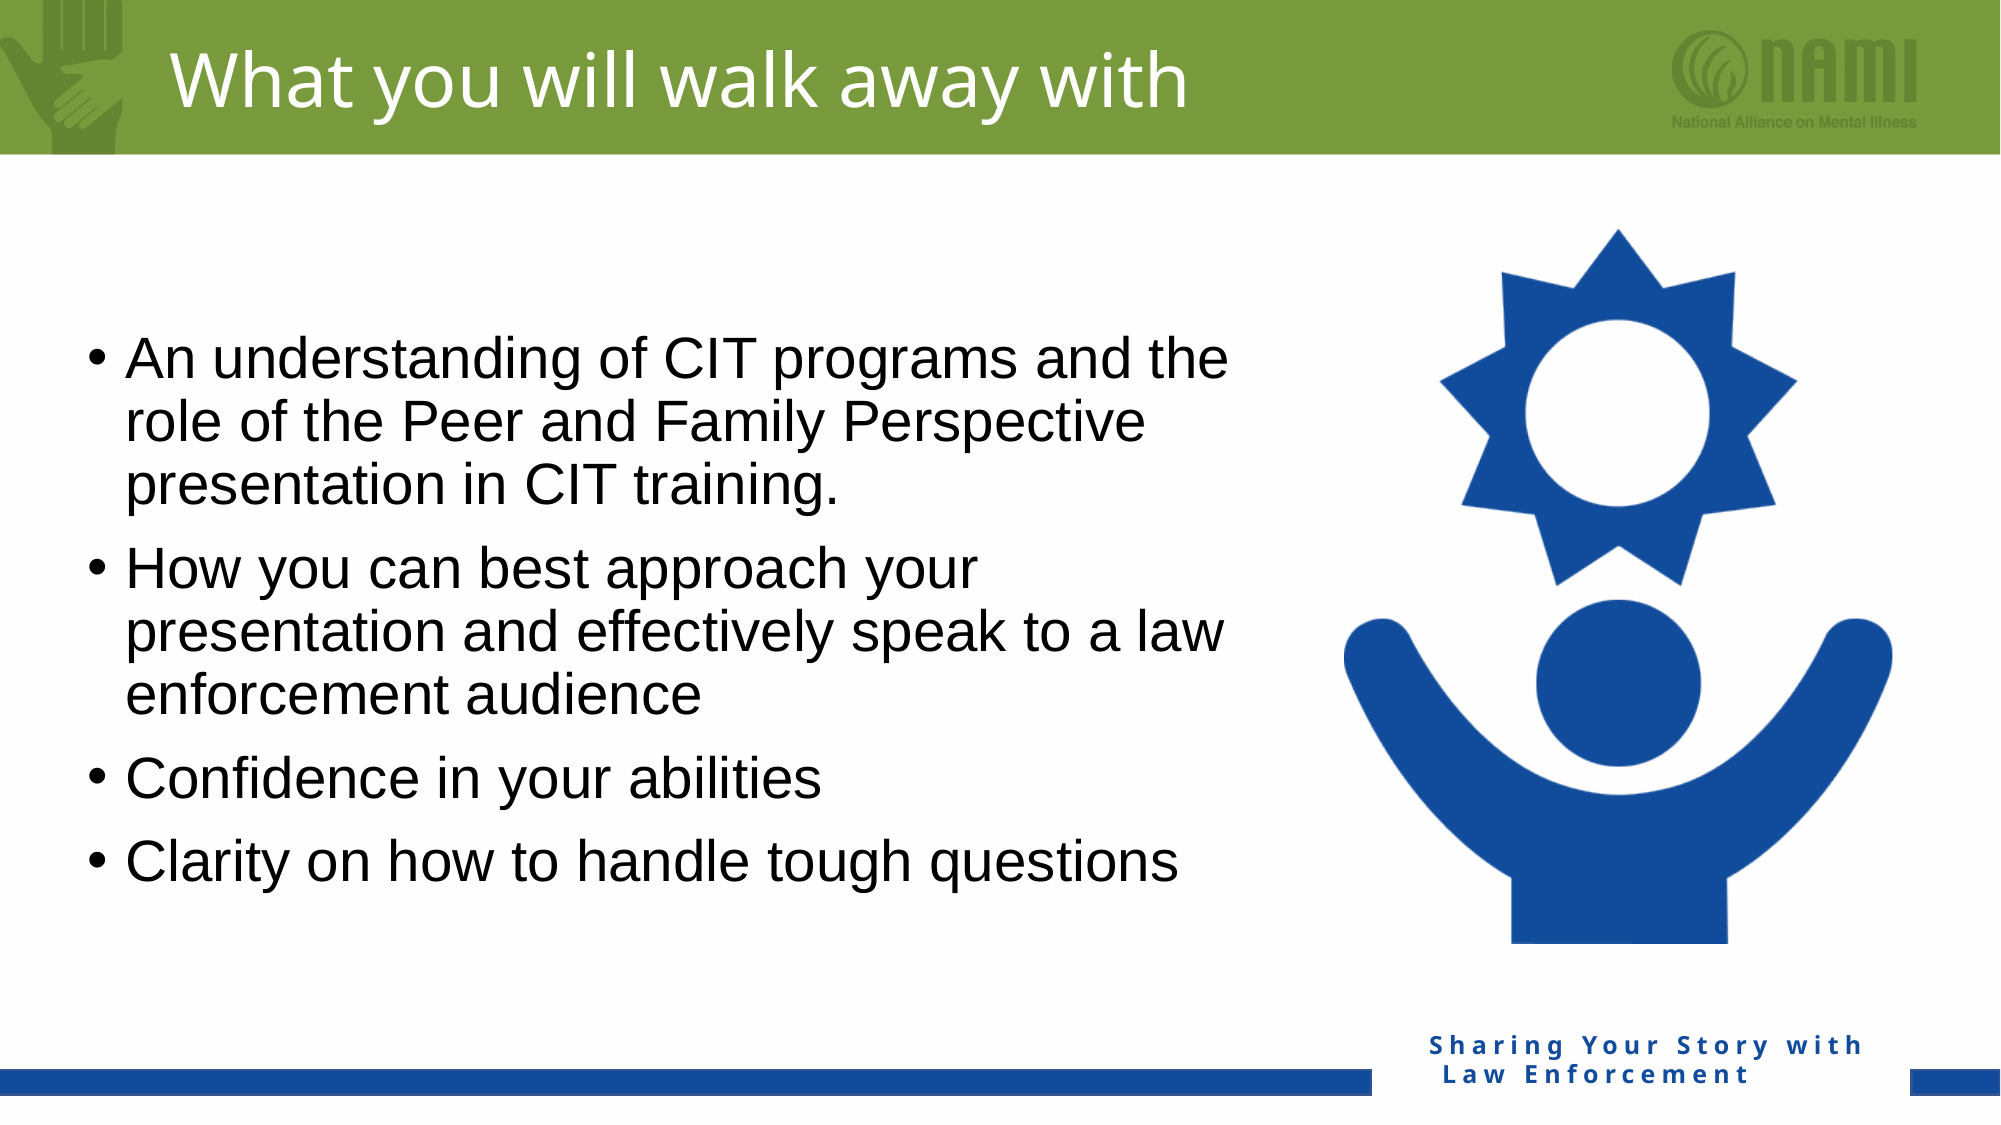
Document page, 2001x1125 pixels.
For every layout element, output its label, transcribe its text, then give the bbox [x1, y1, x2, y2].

title What you will walk away with [154, 6, 1863, 161]
footer Sharing Your Story with Law Enforcement [1391, 1029, 1913, 1089]
list An understanding of CIT programs and the role of the Peer and Family Perspective presentation in CIT training. How you can best approach your presentation and effectively speak to a law enforcement audience Confidence in your abilities Clarity on how to handle tough questions [72, 320, 1282, 1014]
picture [0, 0, 2001, 1125]
